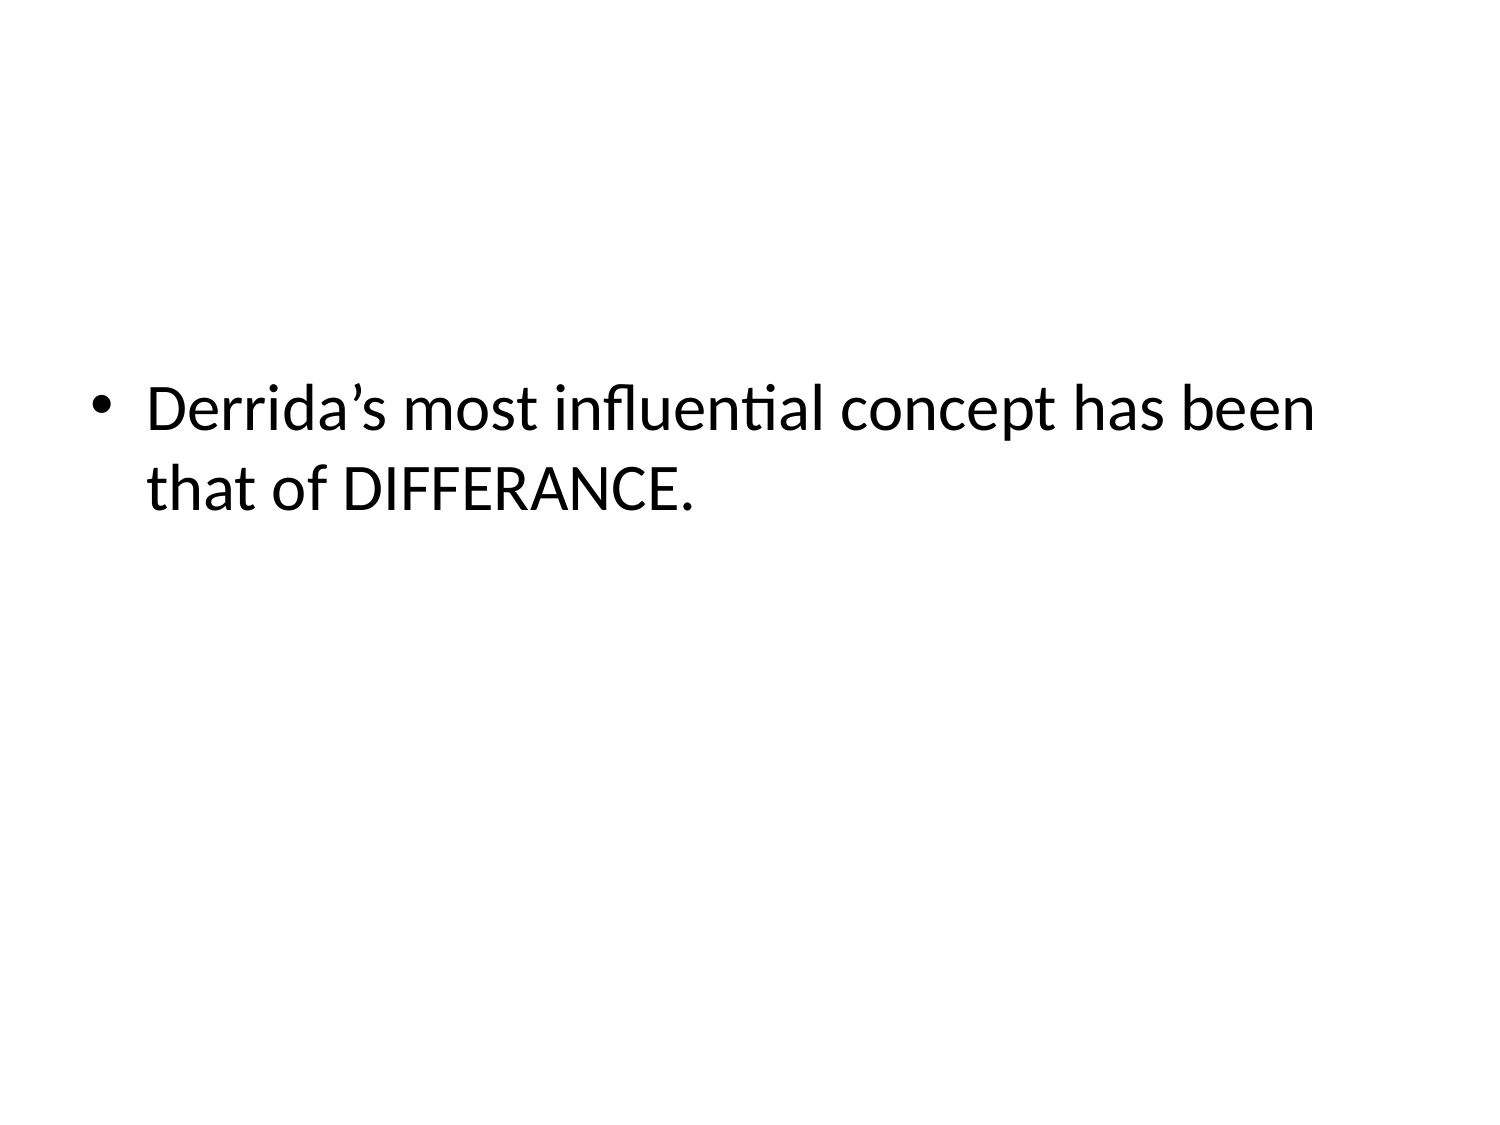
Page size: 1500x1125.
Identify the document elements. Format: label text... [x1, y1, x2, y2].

list Derrida’s most influential concept has been that of DIFFERANCE. [75, 262, 1425, 1005]
